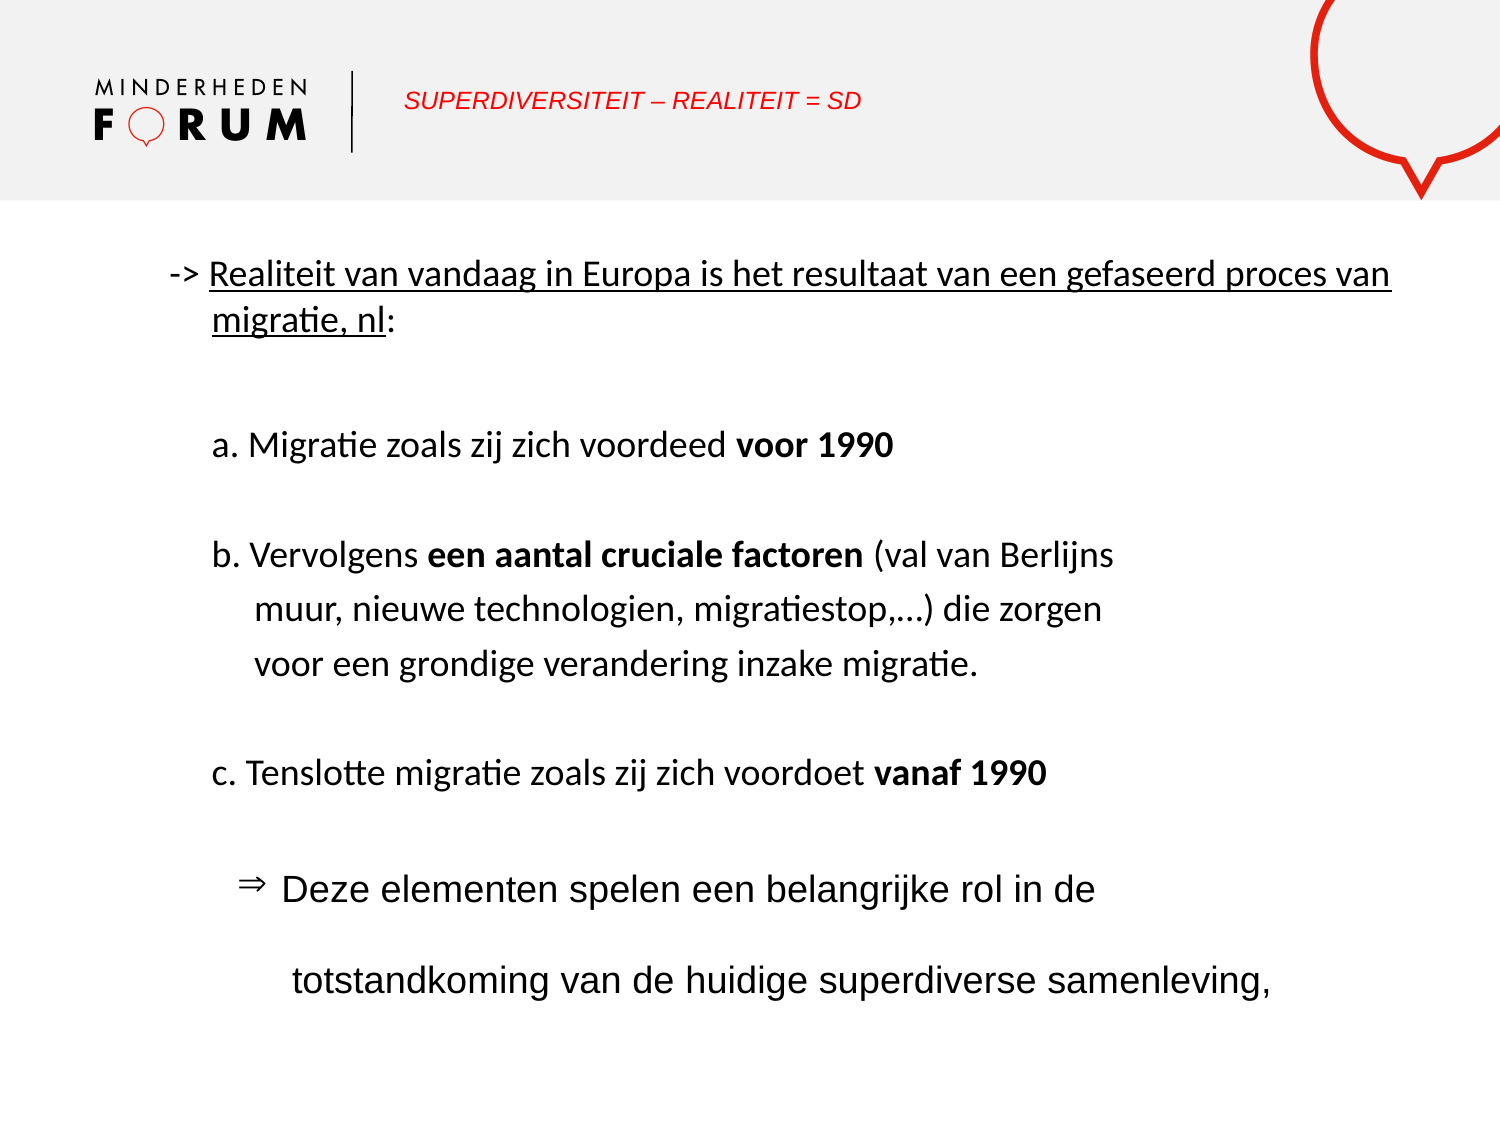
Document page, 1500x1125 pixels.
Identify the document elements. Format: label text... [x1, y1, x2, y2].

footer SUPERDIVERSITEIT – REALITEIT = SD [388, 84, 1269, 145]
picture [0, 0, 1500, 1125]
text_box -> Realiteit van vandaag in Europa is het resultaat van een gefaseerd proces van migratie, nl: a. Migratie zoals zij zich voordeed voor 1990 b. Vervolgens een aantal cruciale factoren (val van Berlijns muur, nieuwe technologien, migratiestop,…) die zorgen voor een grondige verandering inzake migratie. c. Tenslotte migratie zoals zij zich voordoet vanaf 1990 Deze elementen spelen een belangrijke rol in de totstandkoming van de huidige superdiverse samenleving, [86, 241, 1470, 1055]
chart [86, 230, 1414, 949]
